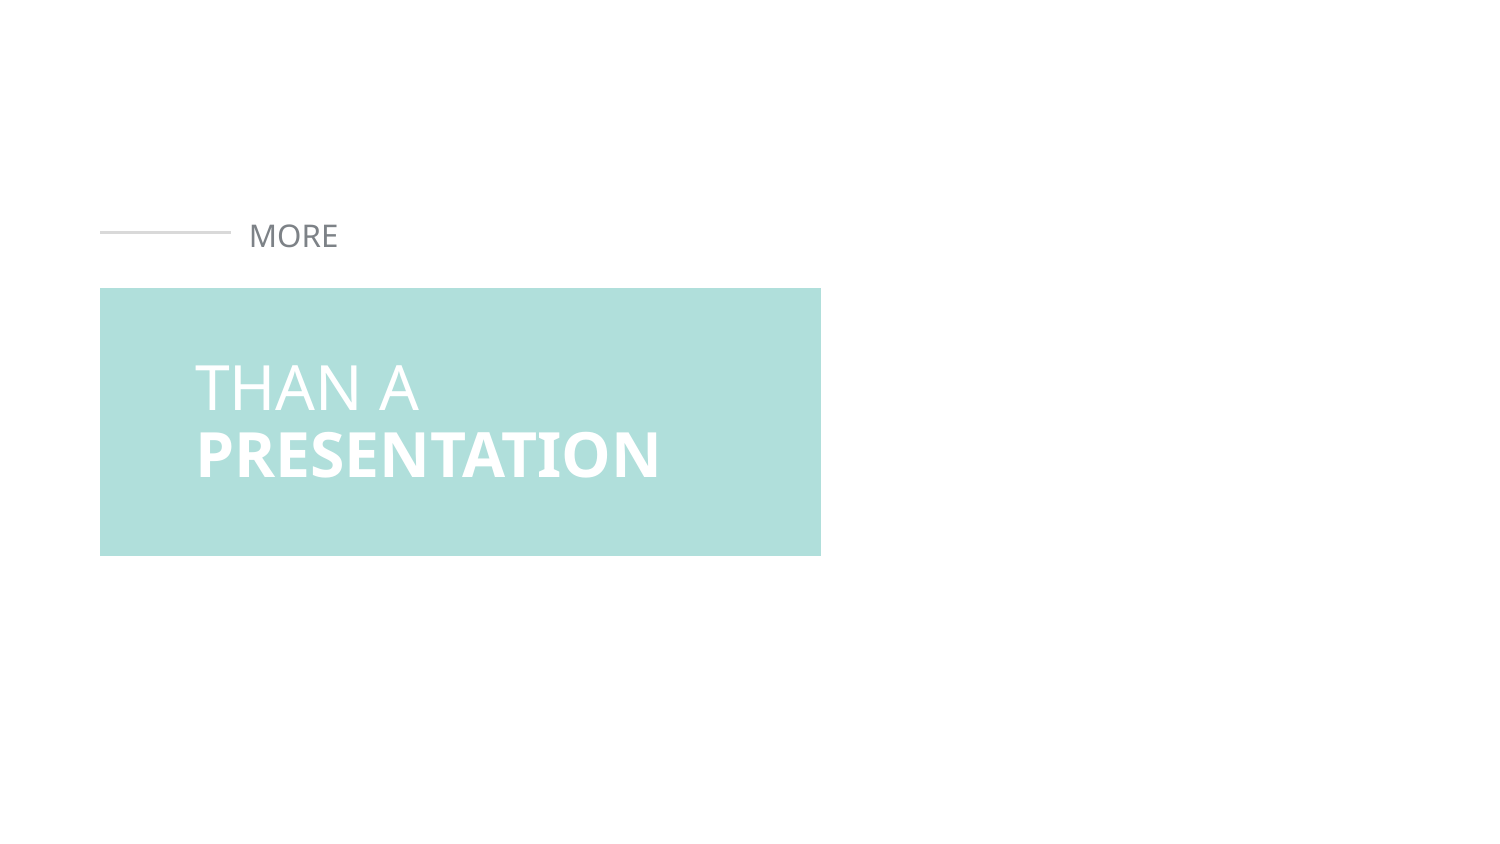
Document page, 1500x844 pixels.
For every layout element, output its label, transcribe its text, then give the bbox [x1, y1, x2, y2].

text_box MORE [237, 191, 371, 259]
text_box THAN A PRESENTATION [183, 350, 564, 498]
picture [564, 69, 1419, 774]
text_box [97, 284, 564, 559]
